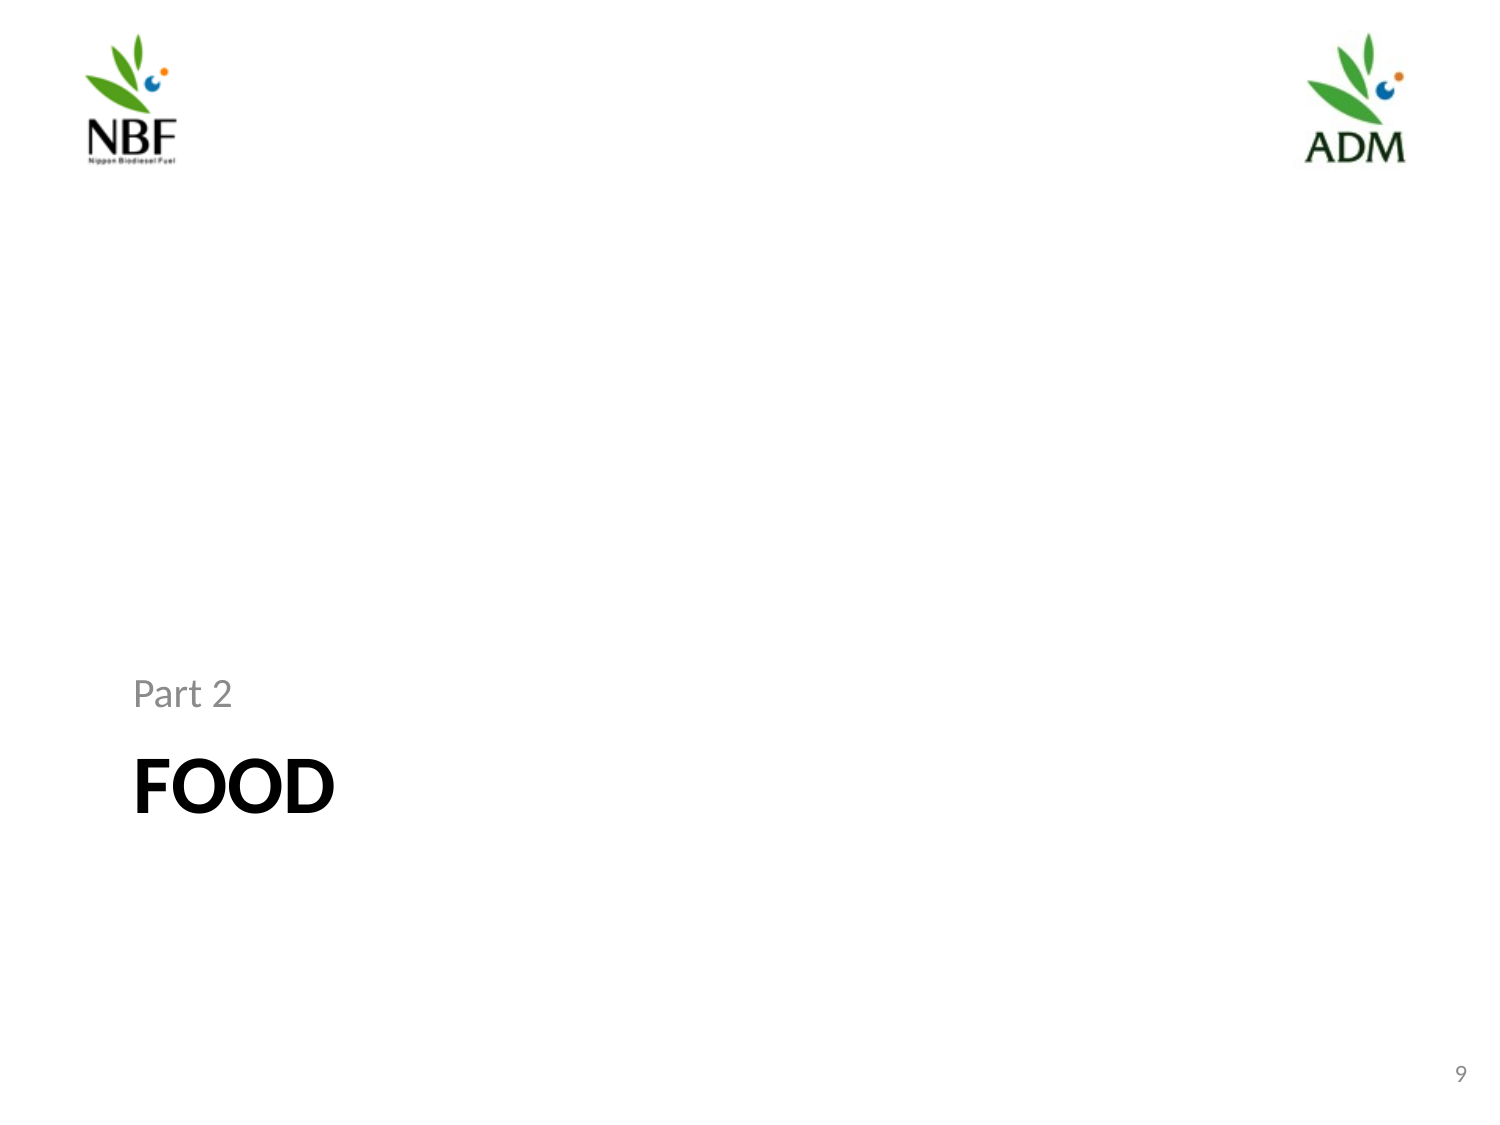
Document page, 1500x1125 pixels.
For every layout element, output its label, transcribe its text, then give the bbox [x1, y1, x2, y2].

list Part 2 [118, 476, 1394, 723]
slide_number 8 [1399, 1042, 1483, 1103]
picture [80, 30, 183, 171]
picture [1281, 30, 1426, 171]
title FOOD [118, 723, 1394, 947]
